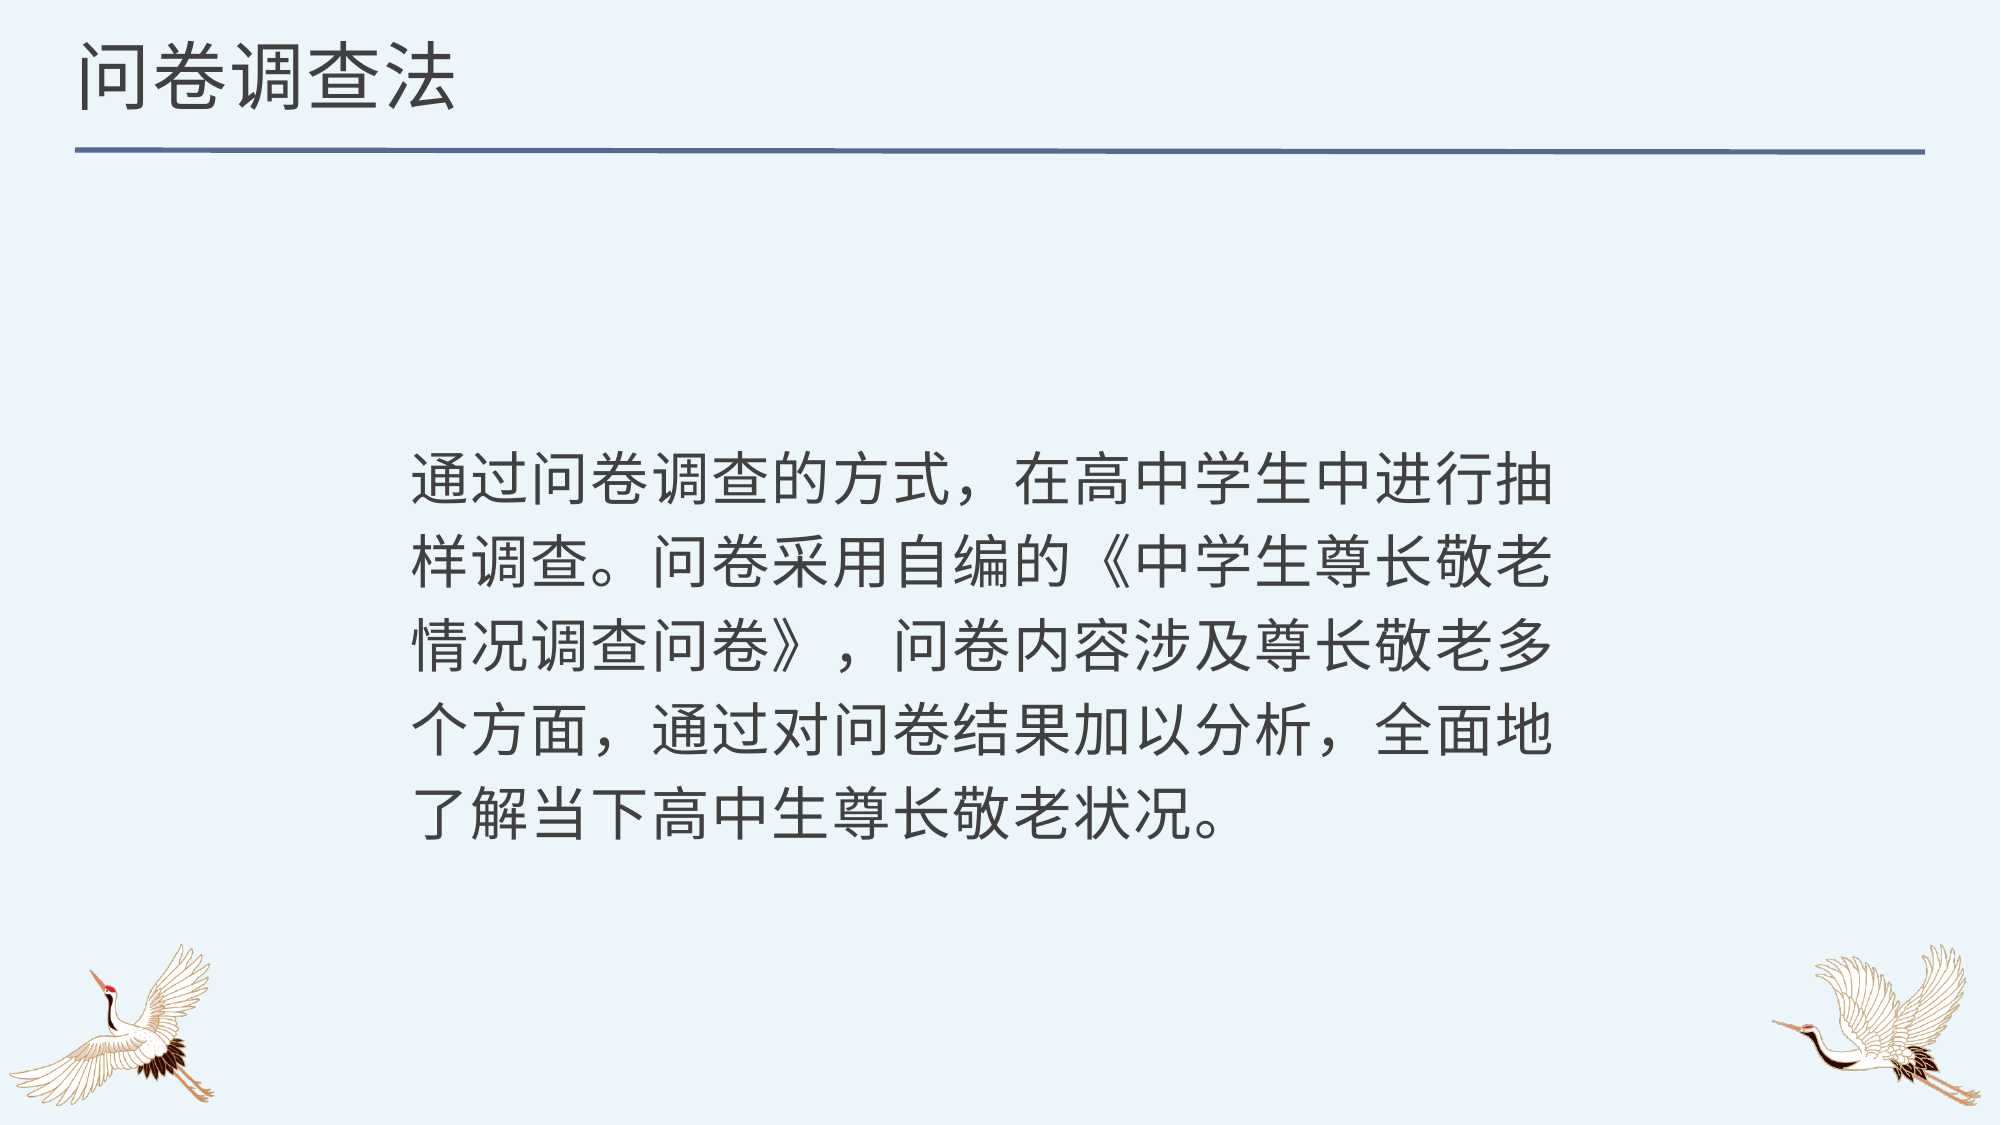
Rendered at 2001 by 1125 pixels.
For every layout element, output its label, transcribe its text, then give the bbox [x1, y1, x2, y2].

picture [1772, 944, 1981, 1106]
picture [9, 944, 215, 1106]
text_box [74, 149, 1925, 153]
text_box 问卷调查法 [75, 24, 1925, 125]
text_box 通过问卷调查的方式，在高中学生中进行抽样调查。问卷采用自编的《中学生尊长敬老情况调查问卷》，问卷内容涉及尊长敬老多个方面，通过对问卷结果加以分析，全面地了解当下高中生尊长敬老状况。 [399, 371, 1601, 904]
